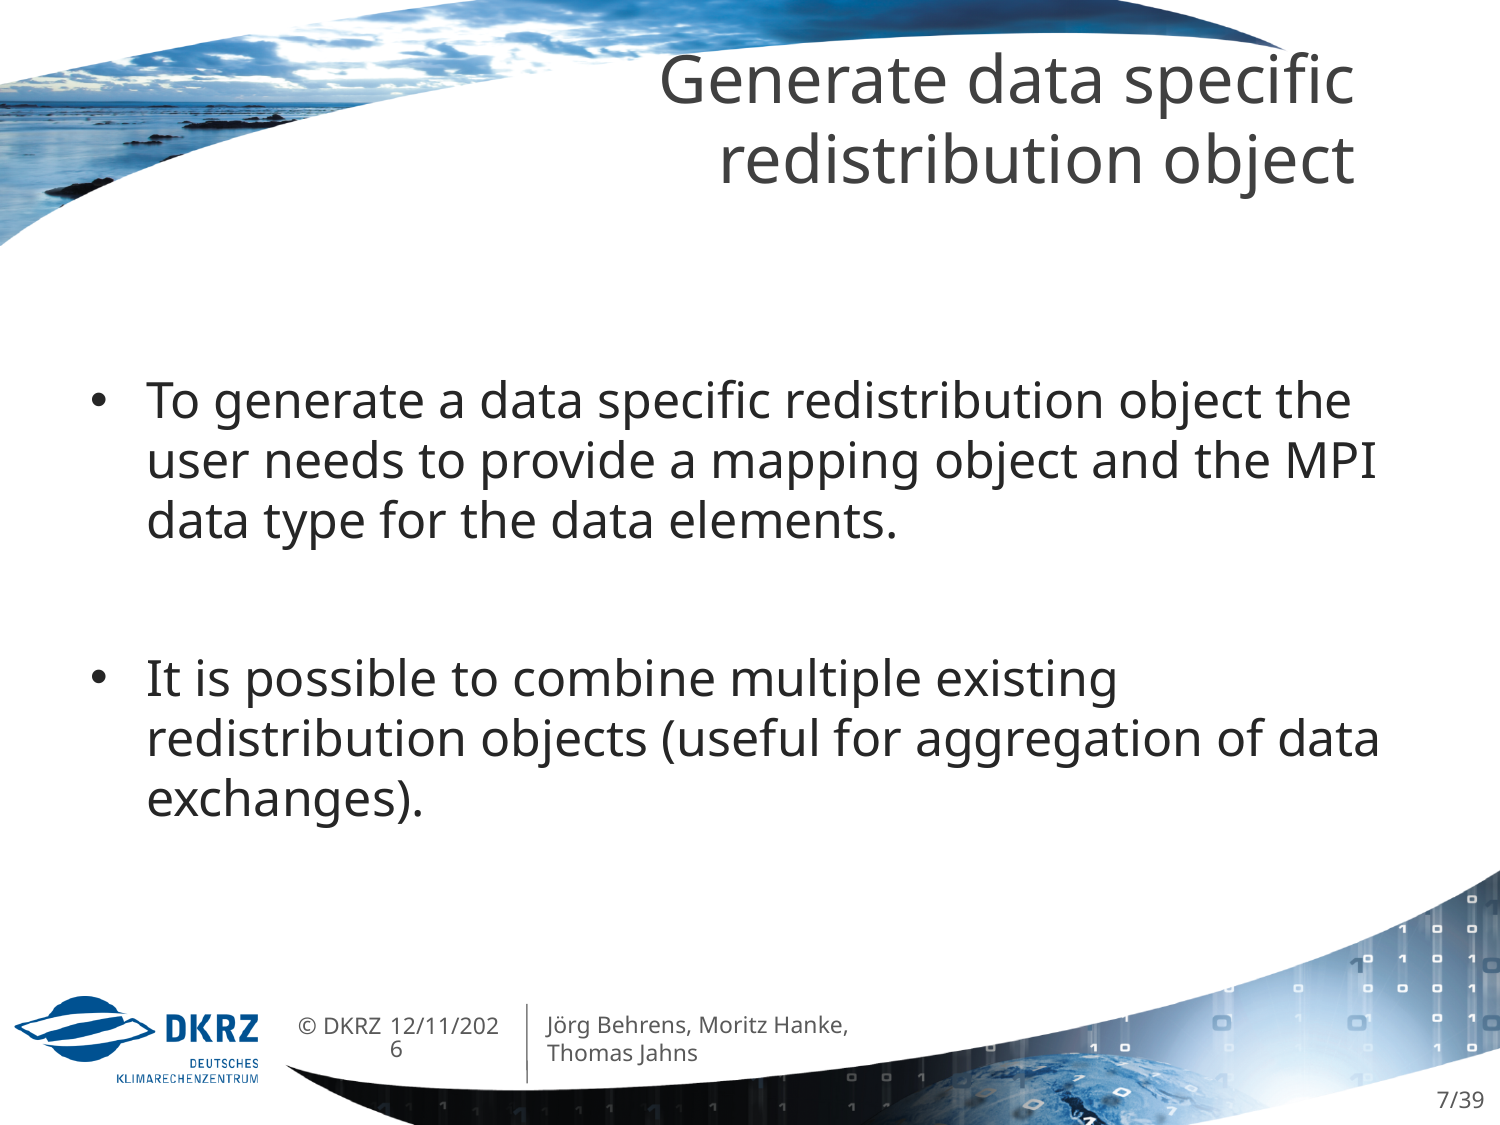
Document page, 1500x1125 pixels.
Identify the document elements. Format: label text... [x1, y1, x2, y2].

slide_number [375, 1004, 528, 1052]
footer Jörg Behrens, Moritz Hanke, Thomas Jahns [532, 1003, 884, 1082]
picture [14, 996, 258, 1083]
title Generate data specific redistribution object [480, 70, 1372, 165]
list To generate a data specific redistribution object the user needs to provide a mapping object and the MPI data type for the data elements. It is possible to combine multiple existing redistribution objects (useful for aggregation of data exchanges). [74, 210, 1426, 985]
slide_number 7 [1333, 1078, 1465, 1125]
picture [0, 0, 1288, 246]
picture [285, 867, 1500, 1125]
